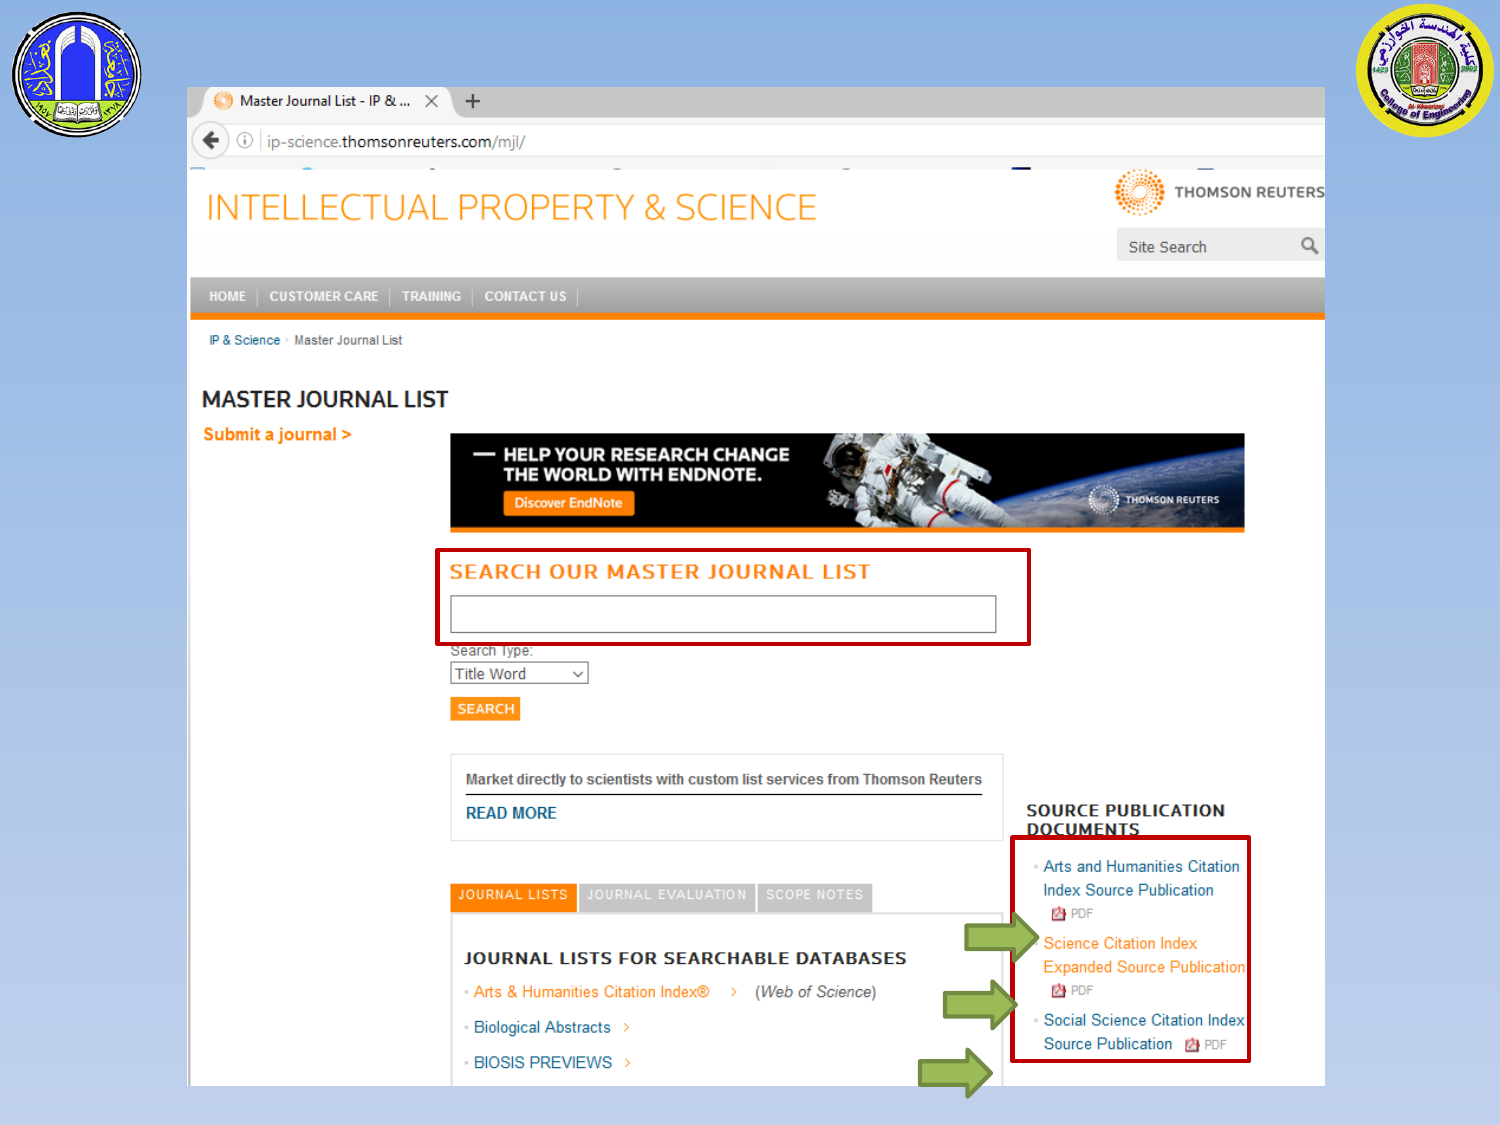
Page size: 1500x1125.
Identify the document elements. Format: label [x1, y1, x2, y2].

picture [1355, 3, 1495, 138]
text_box [965, 1094, 974, 1099]
picture [11, 11, 142, 138]
picture [187, 87, 1326, 1086]
